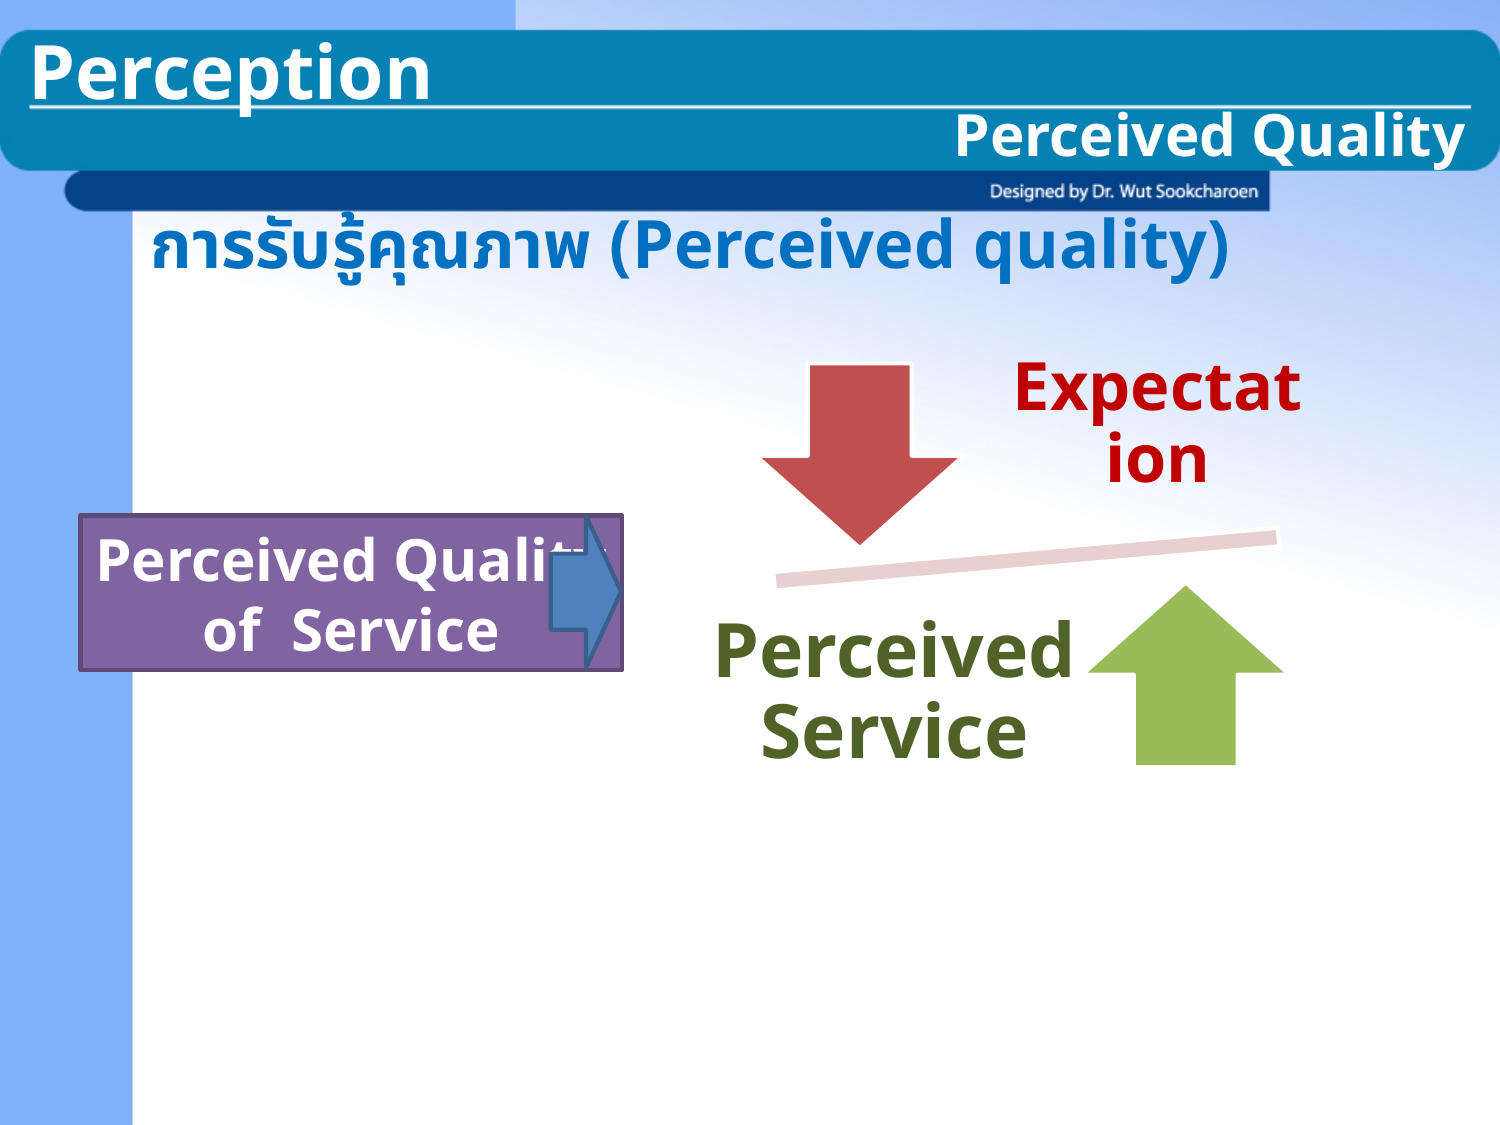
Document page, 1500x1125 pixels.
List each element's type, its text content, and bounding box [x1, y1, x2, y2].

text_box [679, 327, 1374, 791]
text_box [548, 513, 624, 670]
text_box Perceived Quality of Service [78, 513, 624, 672]
text_box การรับรู้คุณภาพ (Perceived quality) [135, 222, 1500, 286]
text_box Perceived Quality [37, 108, 1481, 172]
picture [0, 146, 1500, 1125]
text_box Perception [13, 32, 1475, 107]
picture [0, 0, 1500, 54]
